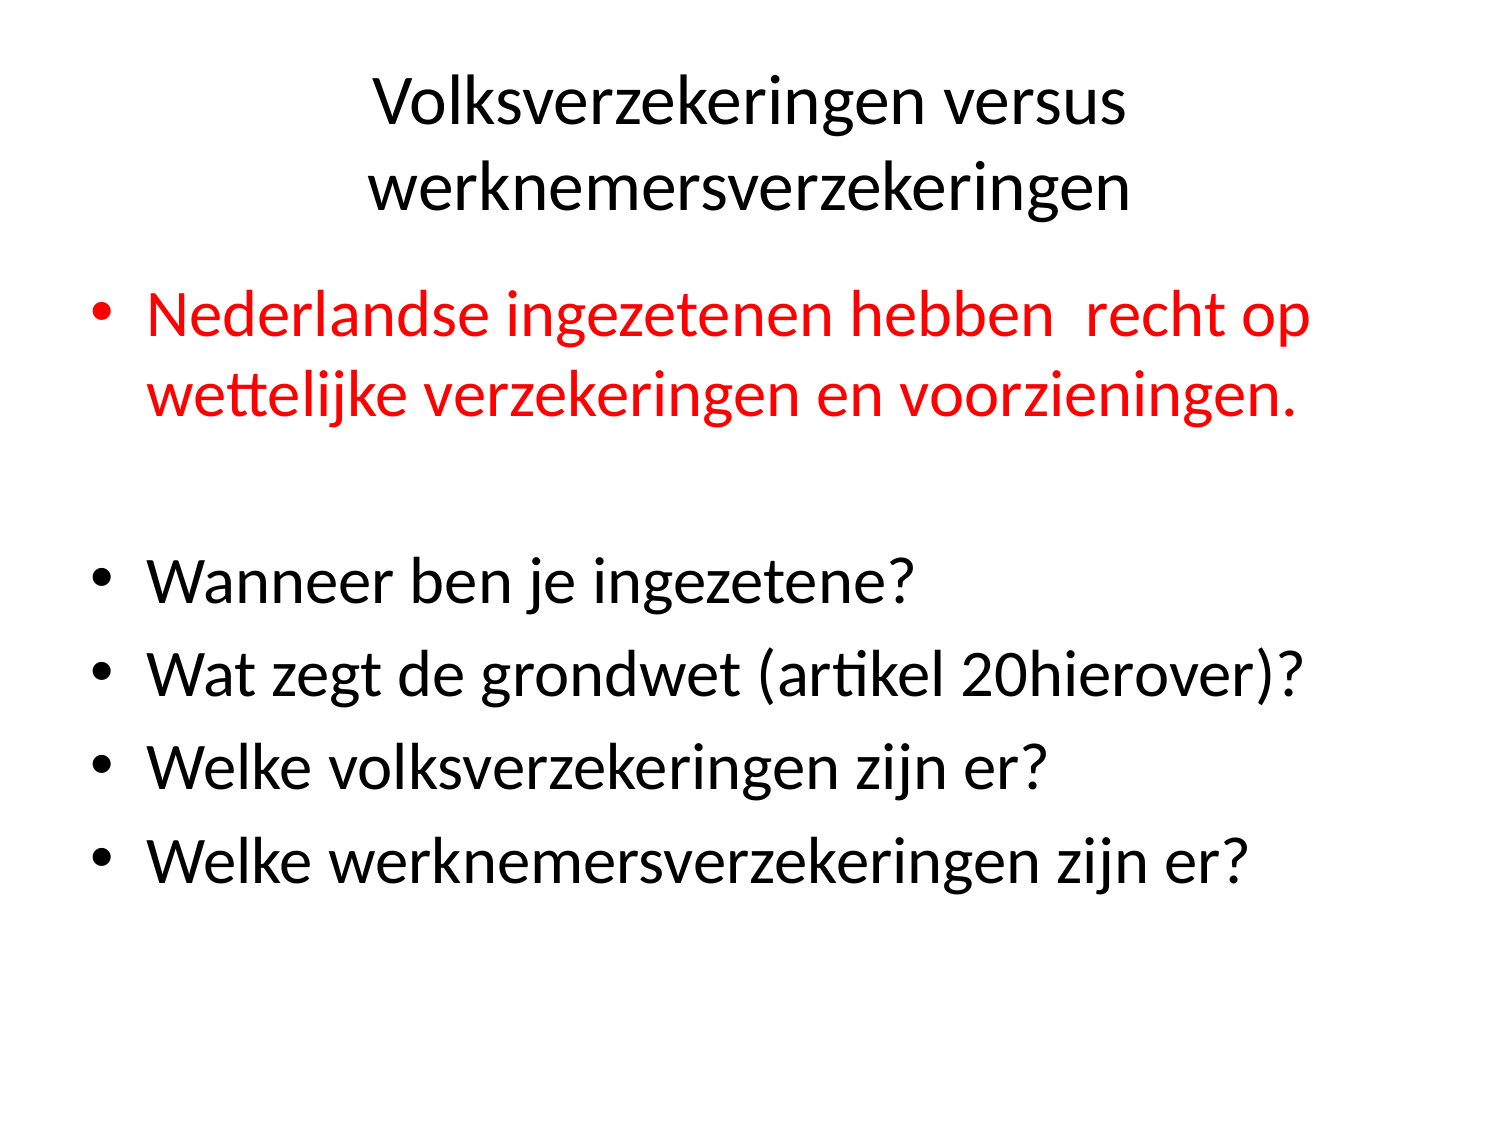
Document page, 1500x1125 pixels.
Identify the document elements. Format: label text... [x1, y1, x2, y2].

title Volksverzekeringen versus werknemersverzekeringen [75, 45, 1425, 233]
list Nederlandse ingezetenen hebben recht op wettelijke verzekeringen en voorzieningen. Wanneer ben je ingezetene? Wat zegt de grondwet (artikel 20hierover)? Welke volksverzekeringen zijn er? Welke werknemersverzekeringen zijn er? [75, 262, 1425, 1005]
